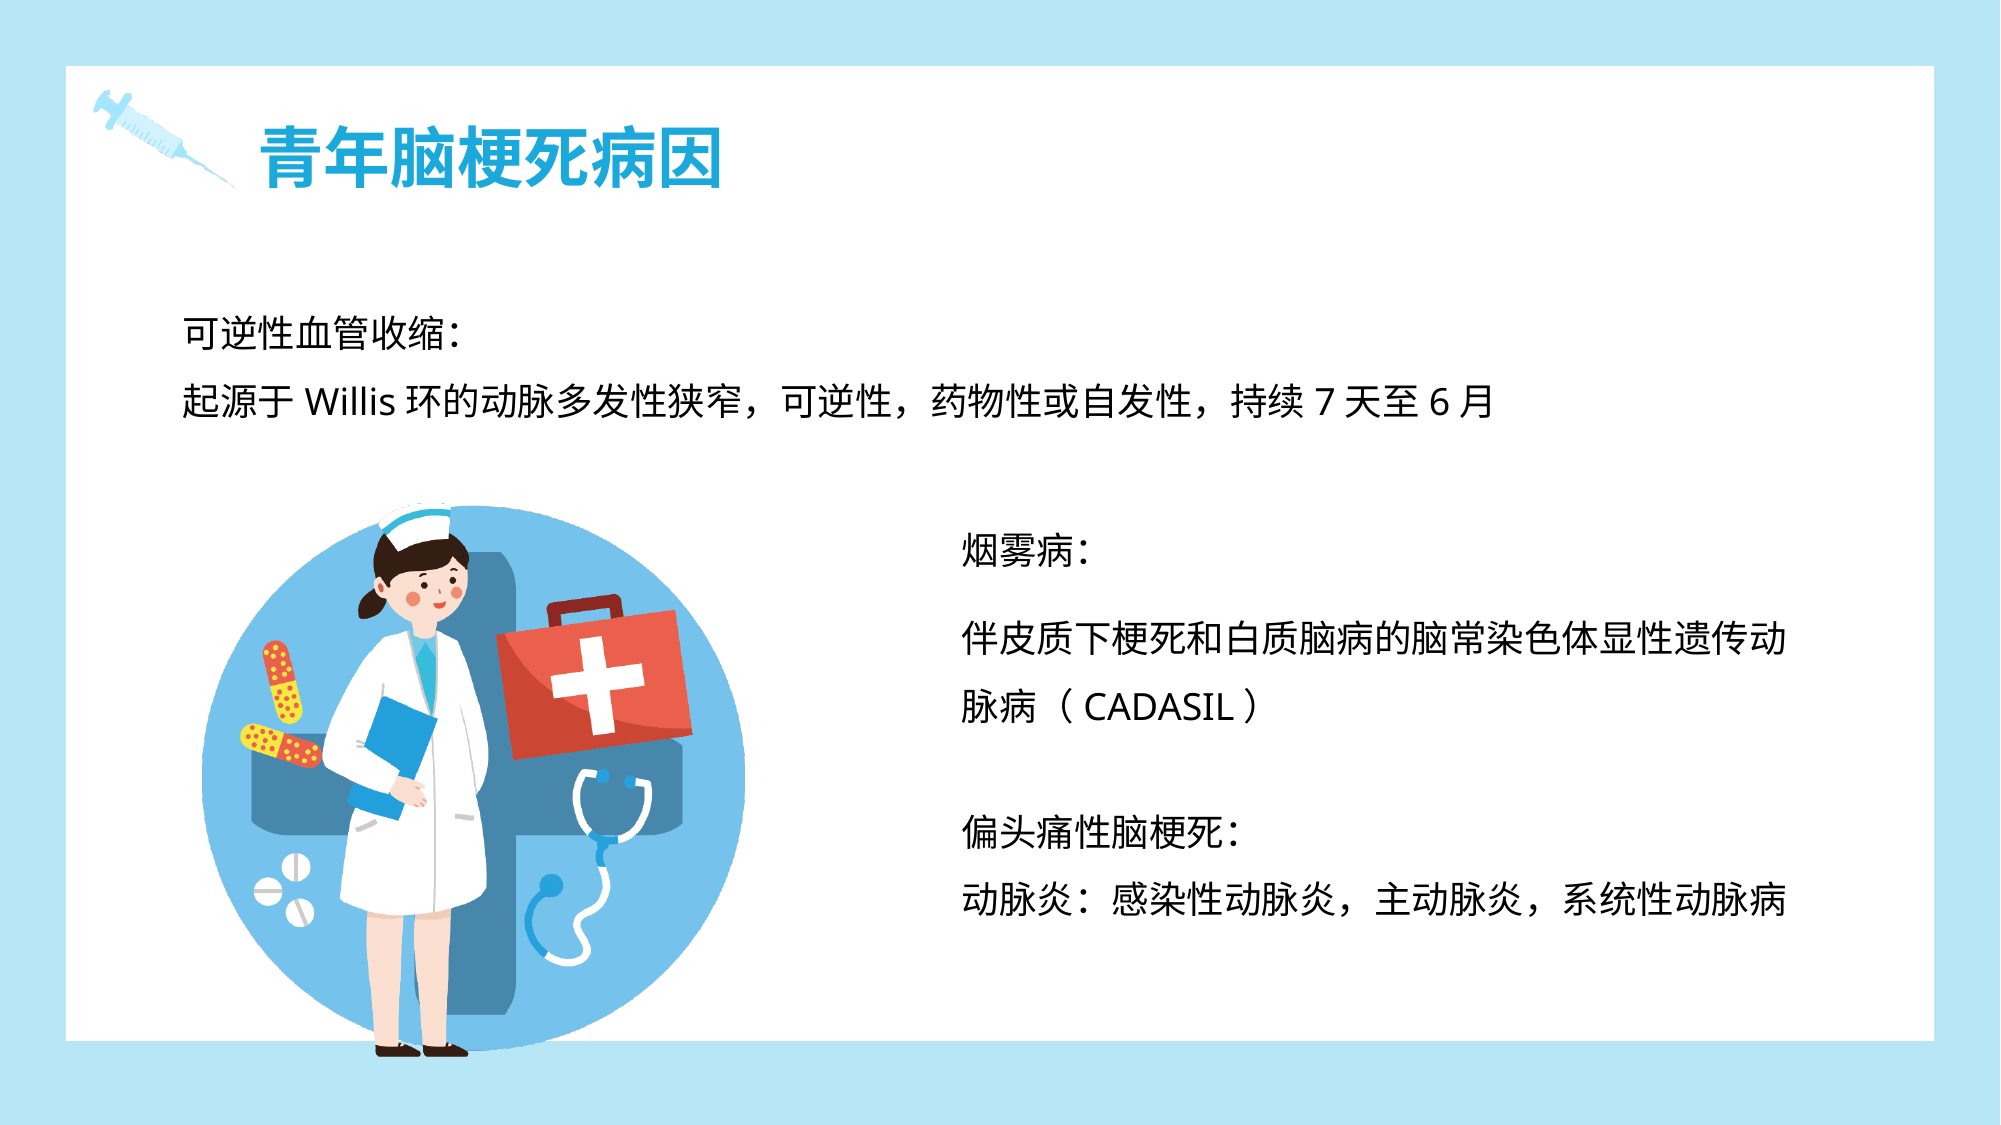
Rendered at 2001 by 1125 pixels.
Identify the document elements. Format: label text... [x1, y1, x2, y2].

text_box 偏头痛性脑梗死： 动脉炎：感染性动脉炎，主动脉炎，系统性动脉病 [947, 778, 1825, 929]
text_box 青年脑梗死病因 [242, 107, 762, 197]
text_box 烟雾病： 伴皮质下梗死和白质脑病的脑常染色体显性遗传动脉病（CADASIL） [947, 497, 1807, 653]
text_box [65, 65, 1935, 1042]
picture [78, 63, 258, 209]
picture [180, 488, 762, 1070]
text_box 可逆性血管收缩： 起源于Willis环的动脉多发性狭窄，可逆性，药物性或自发性，持续7天至6月 [168, 280, 1624, 431]
